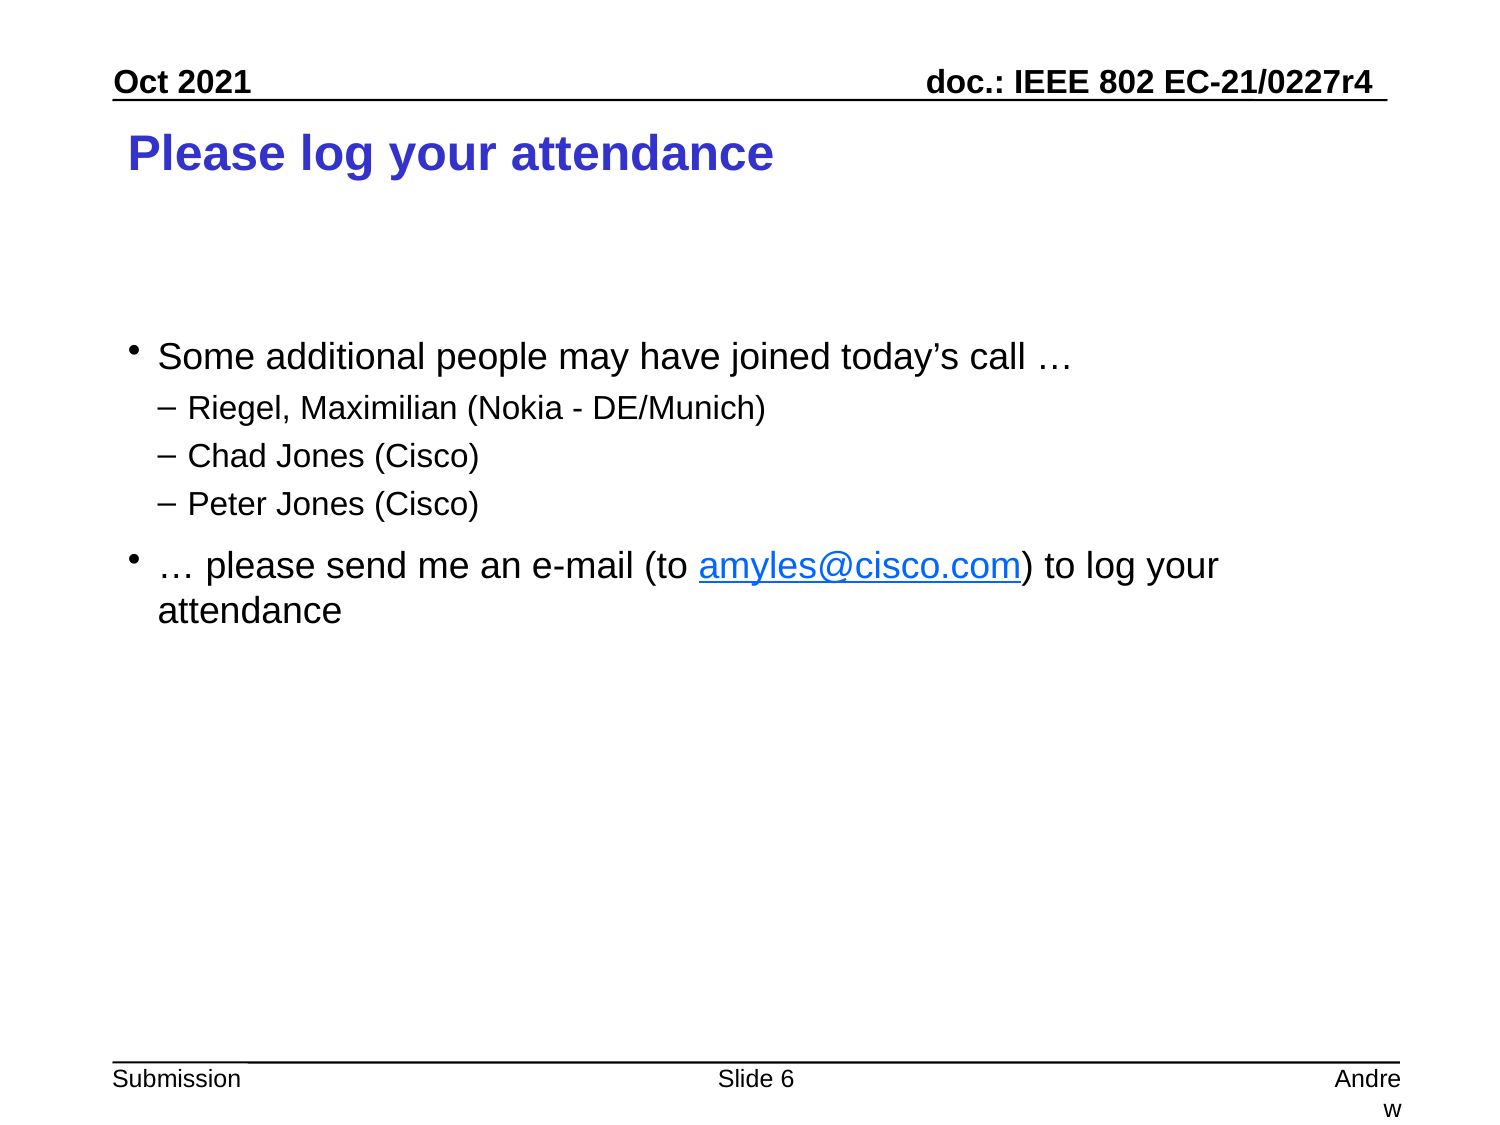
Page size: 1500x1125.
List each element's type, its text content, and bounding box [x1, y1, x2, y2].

list Some additional people may have joined today’s call … Riegel, Maximilian (Nokia - DE/Munich) Chad Jones (Cisco) Peter Jones (Cisco) … please send me an e-mail (to amyles@cisco.com) to log your attendance [112, 324, 1388, 1000]
title Please log your attendance [112, 112, 1388, 288]
slide_number Slide 6 [709, 1061, 803, 1093]
footer Andrew Myles, Cisco [1320, 1061, 1402, 1093]
